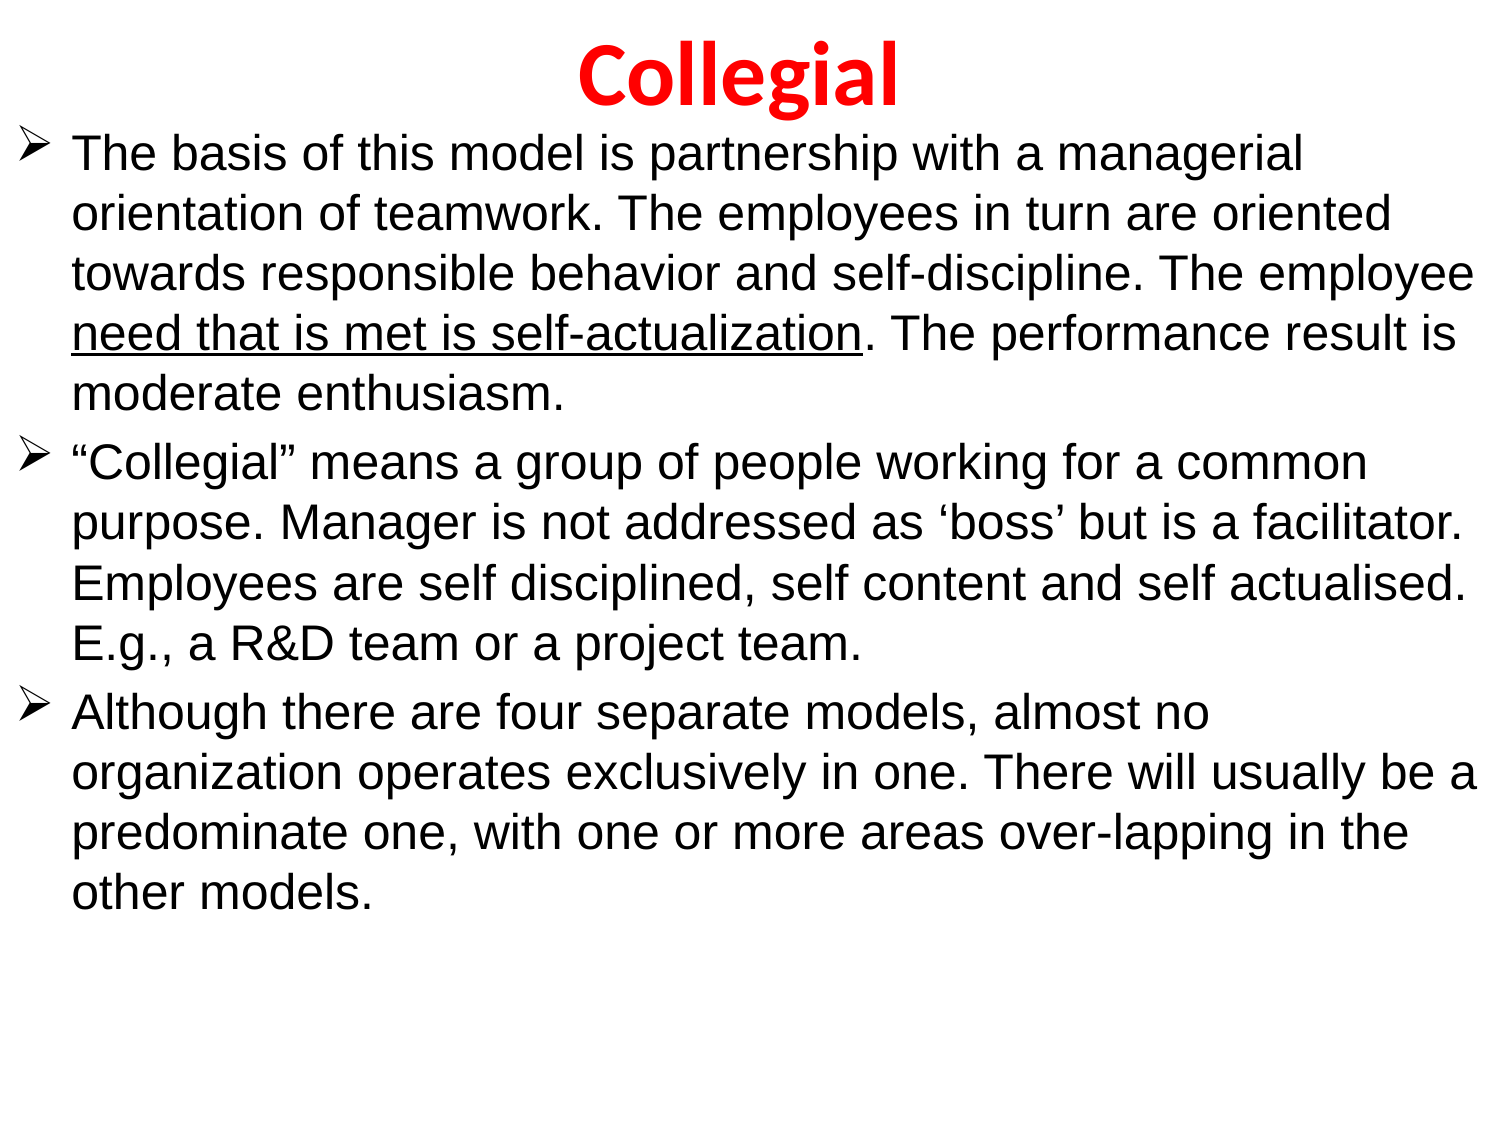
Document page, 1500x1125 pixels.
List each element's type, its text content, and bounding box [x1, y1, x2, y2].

list The basis of this model is partnership with a managerial orientation of teamwork. The employees in turn are oriented towards responsible behavior and self-discipline. The employee need that is met is self-actualization. The performance result is moderate enthusiasm. “Collegial” means a group of people working for a common purpose. Manager is not addressed as ‘boss’ but is a facilitator. Employees are self disciplined, self content and self actualised. E.g., a R&D team or a project team. Although there are four separate models, almost no organization operates exclusively in one. There will usually be a predominate one, with one or more areas over-lapping in the other models. [0, 112, 1500, 1125]
title Collegial [75, 0, 1425, 112]
